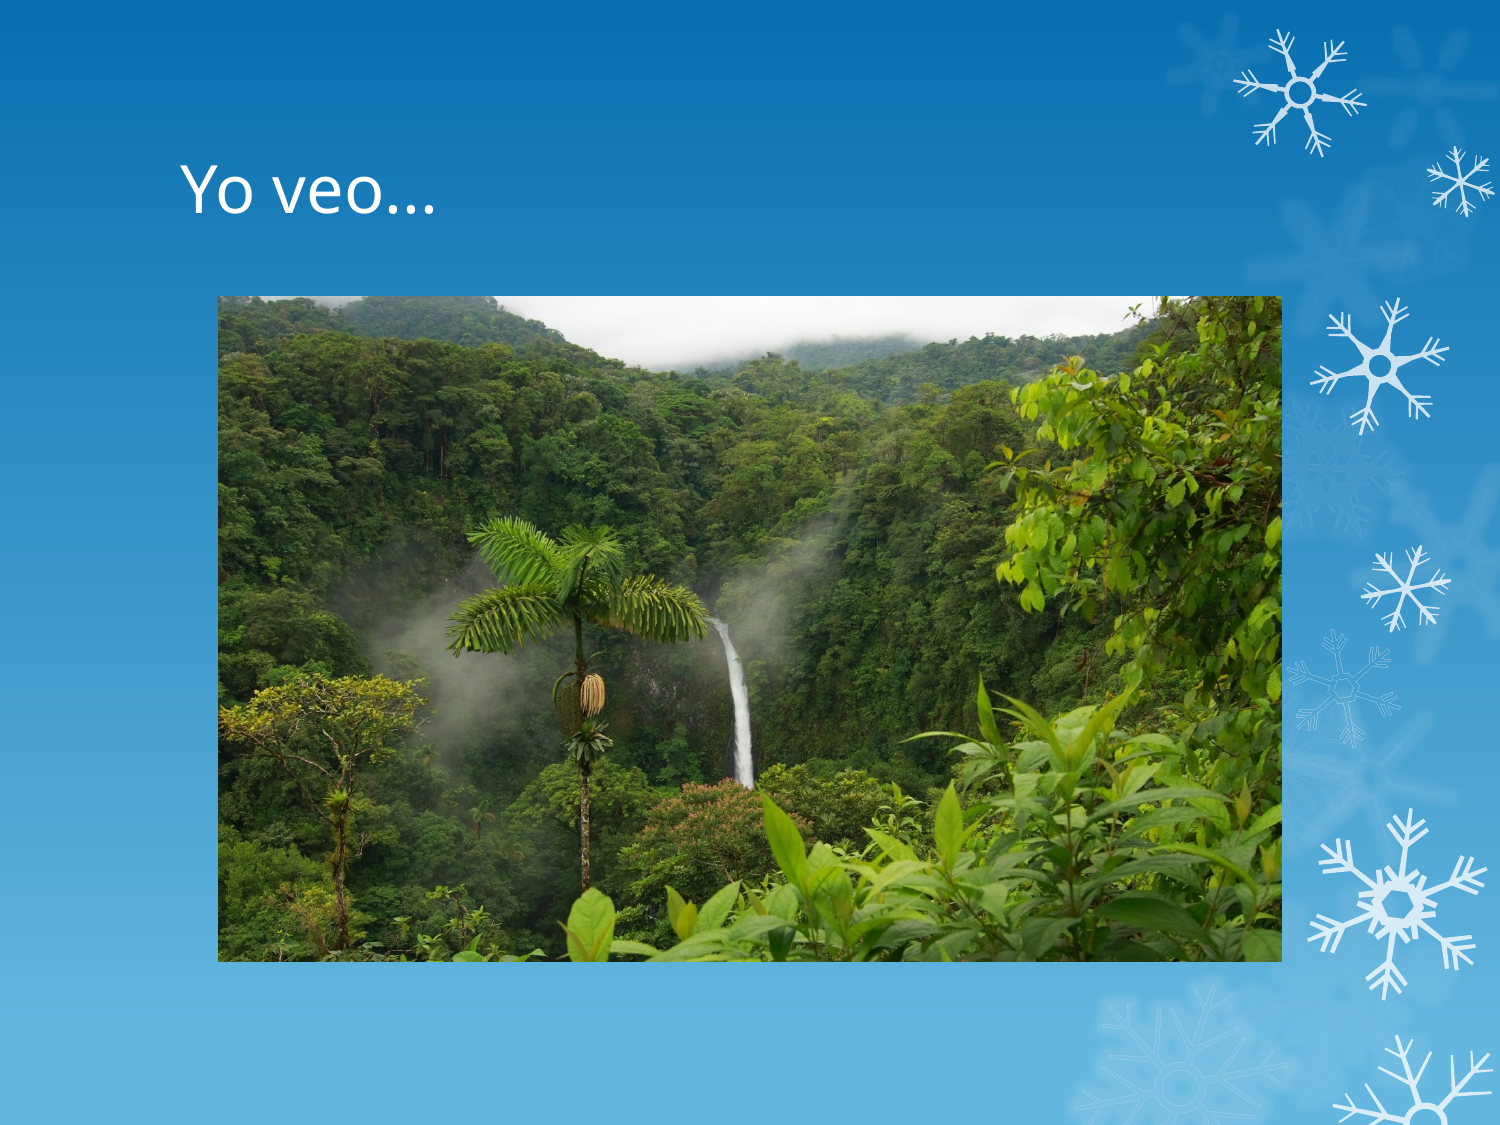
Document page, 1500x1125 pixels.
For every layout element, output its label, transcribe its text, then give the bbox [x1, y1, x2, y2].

title Yo veo... [165, 110, 1335, 263]
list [217, 295, 1283, 962]
